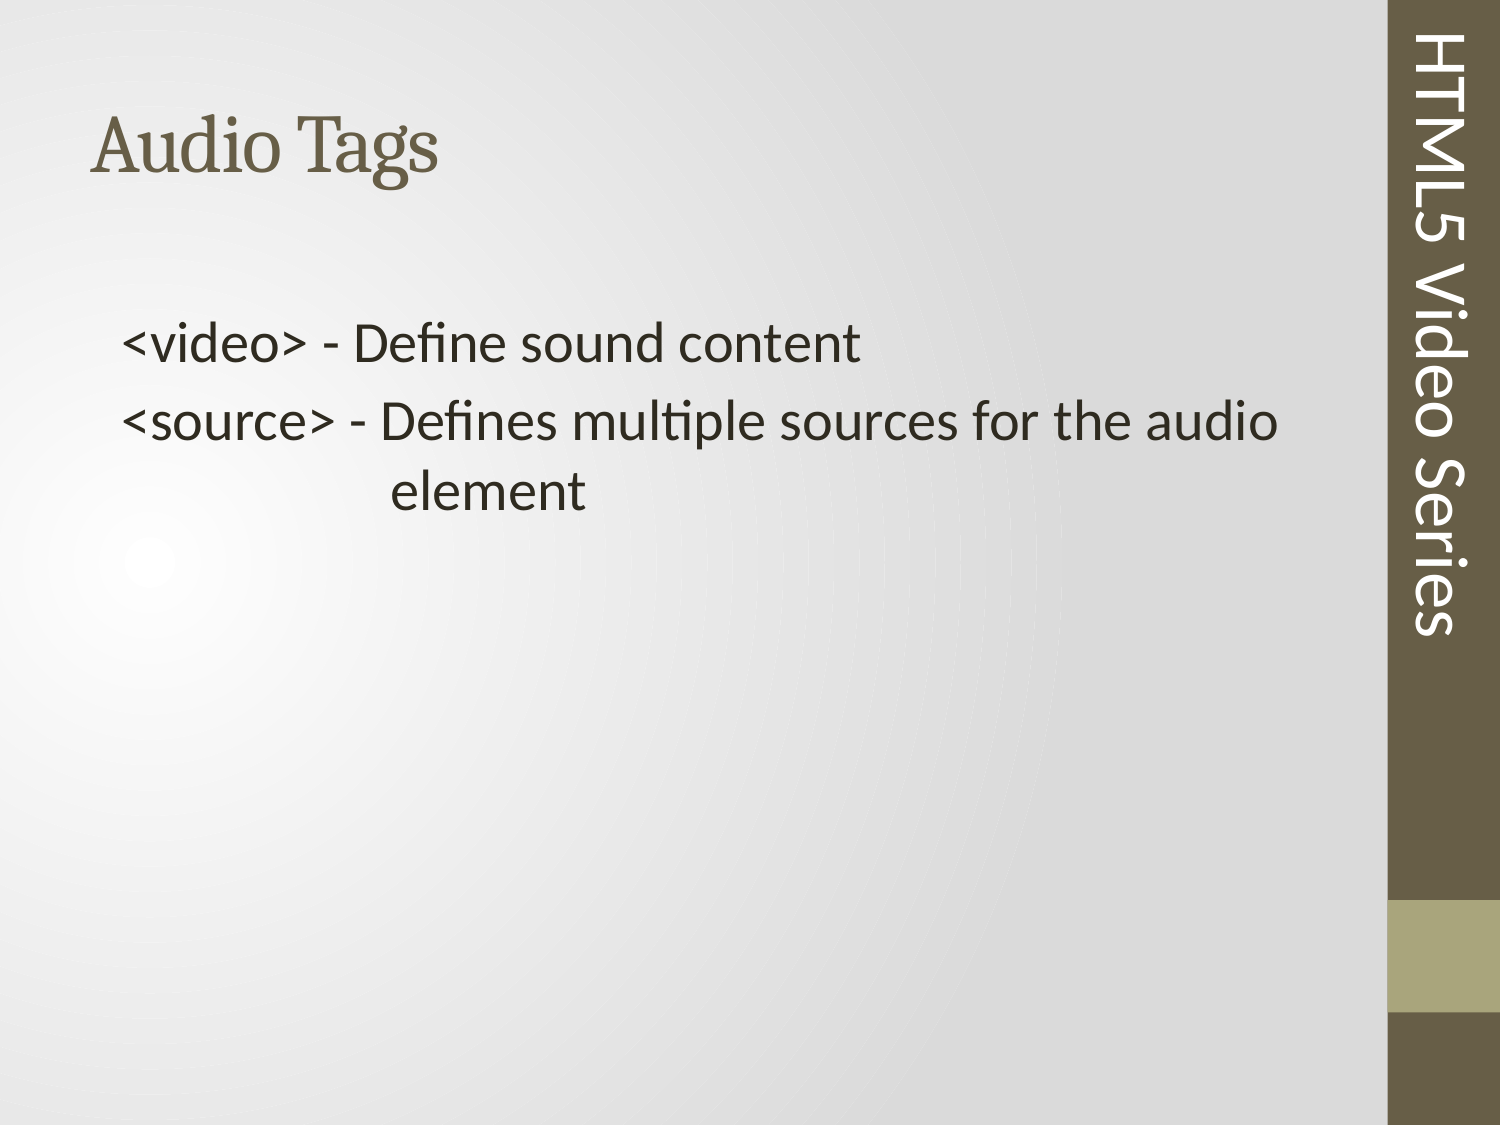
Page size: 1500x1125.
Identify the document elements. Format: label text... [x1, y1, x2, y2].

list <video> - Define sound content <source> - Defines multiple sources for the audio element [87, 296, 1338, 1085]
title Audio Tags [75, 45, 1325, 233]
text_box HTML5 Video Series [1393, 15, 1499, 654]
